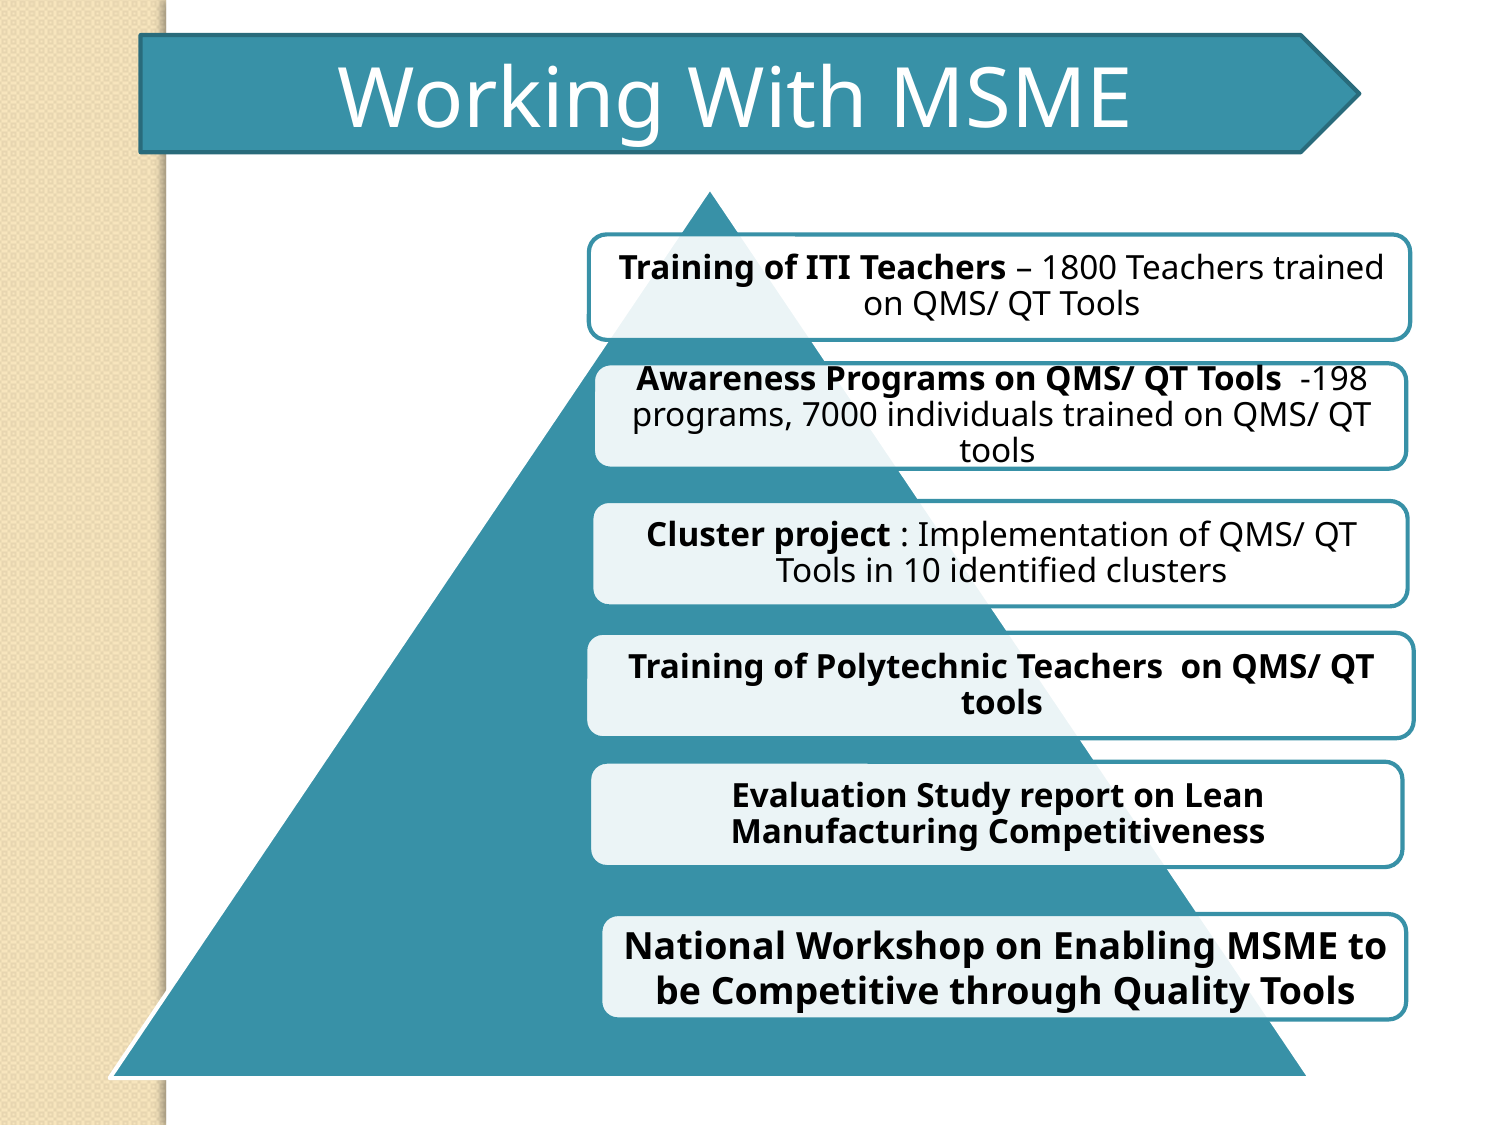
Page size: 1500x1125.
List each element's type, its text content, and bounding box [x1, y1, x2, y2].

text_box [116, 187, 1407, 1079]
text_box Working With MSME [138, 32, 1362, 155]
